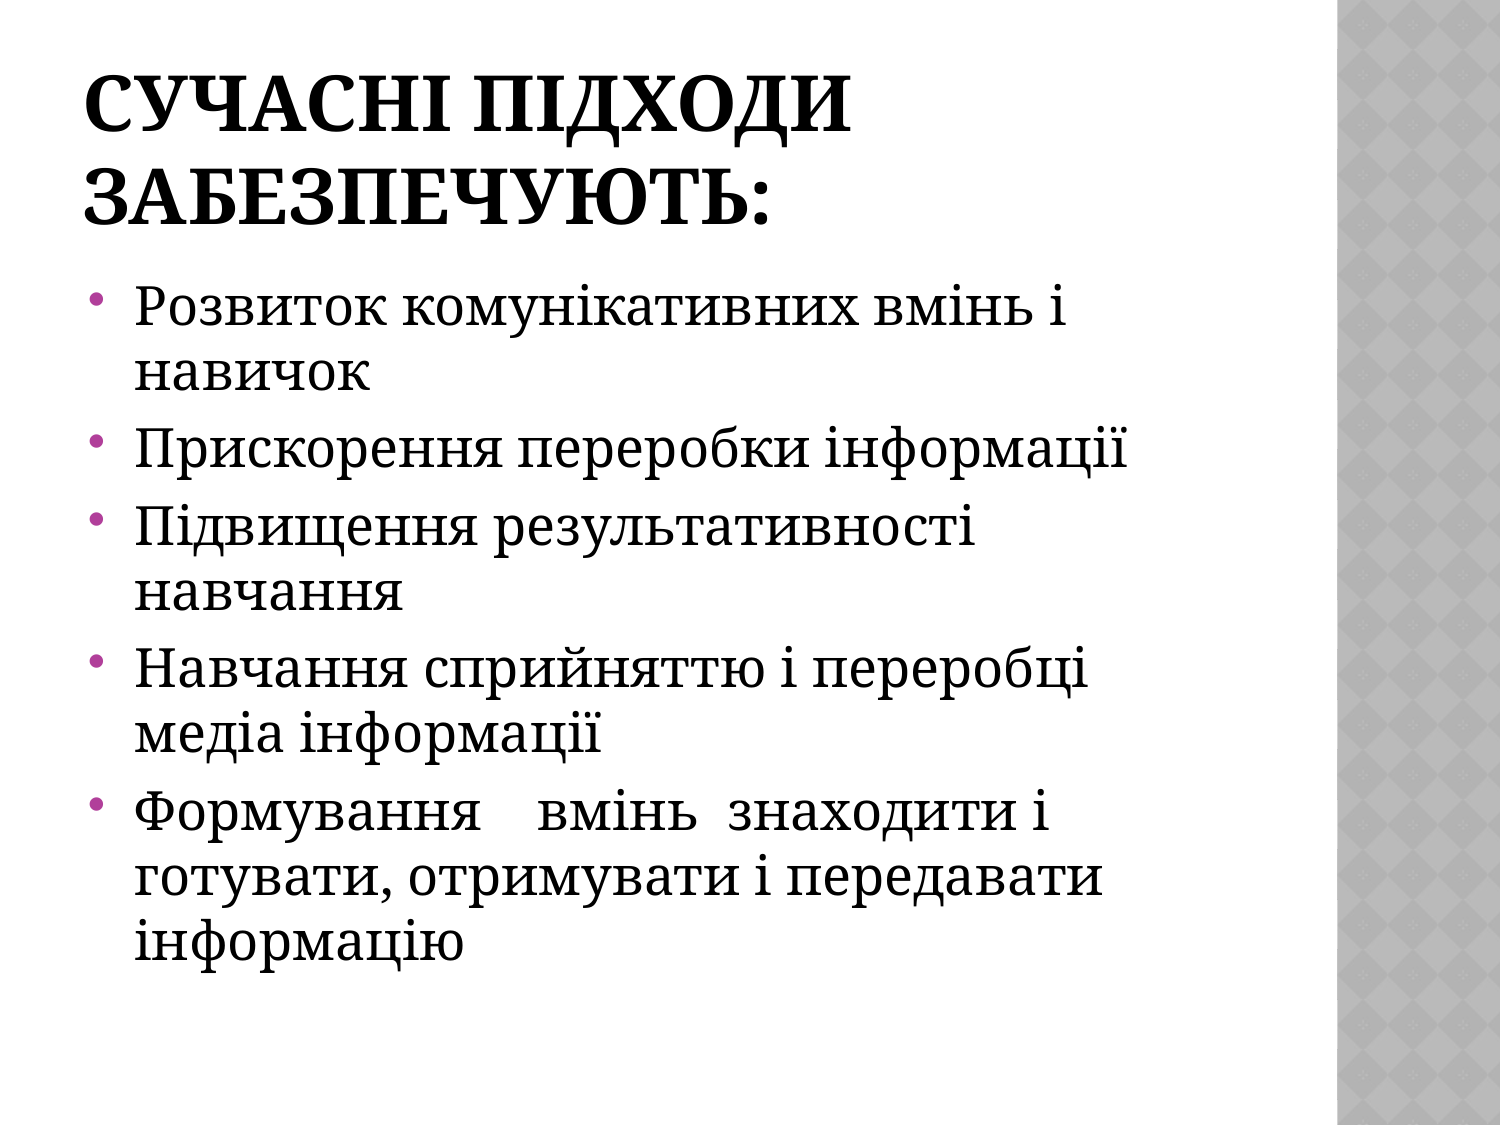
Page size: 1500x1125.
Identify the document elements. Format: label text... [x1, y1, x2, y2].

list Розвиток комунікативних вмінь і навичок Прискорення переробки інформації Підвищення результативності навчання Навчання сприйняттю і переробці медіа інформації Формування вмінь знаходити і готувати, отримувати і передавати інформацію [75, 264, 1263, 1059]
title СУЧАСНІ ПІДХОДИ ЗАБЕЗПЕЧУЮТЬ: [75, 52, 1263, 240]
